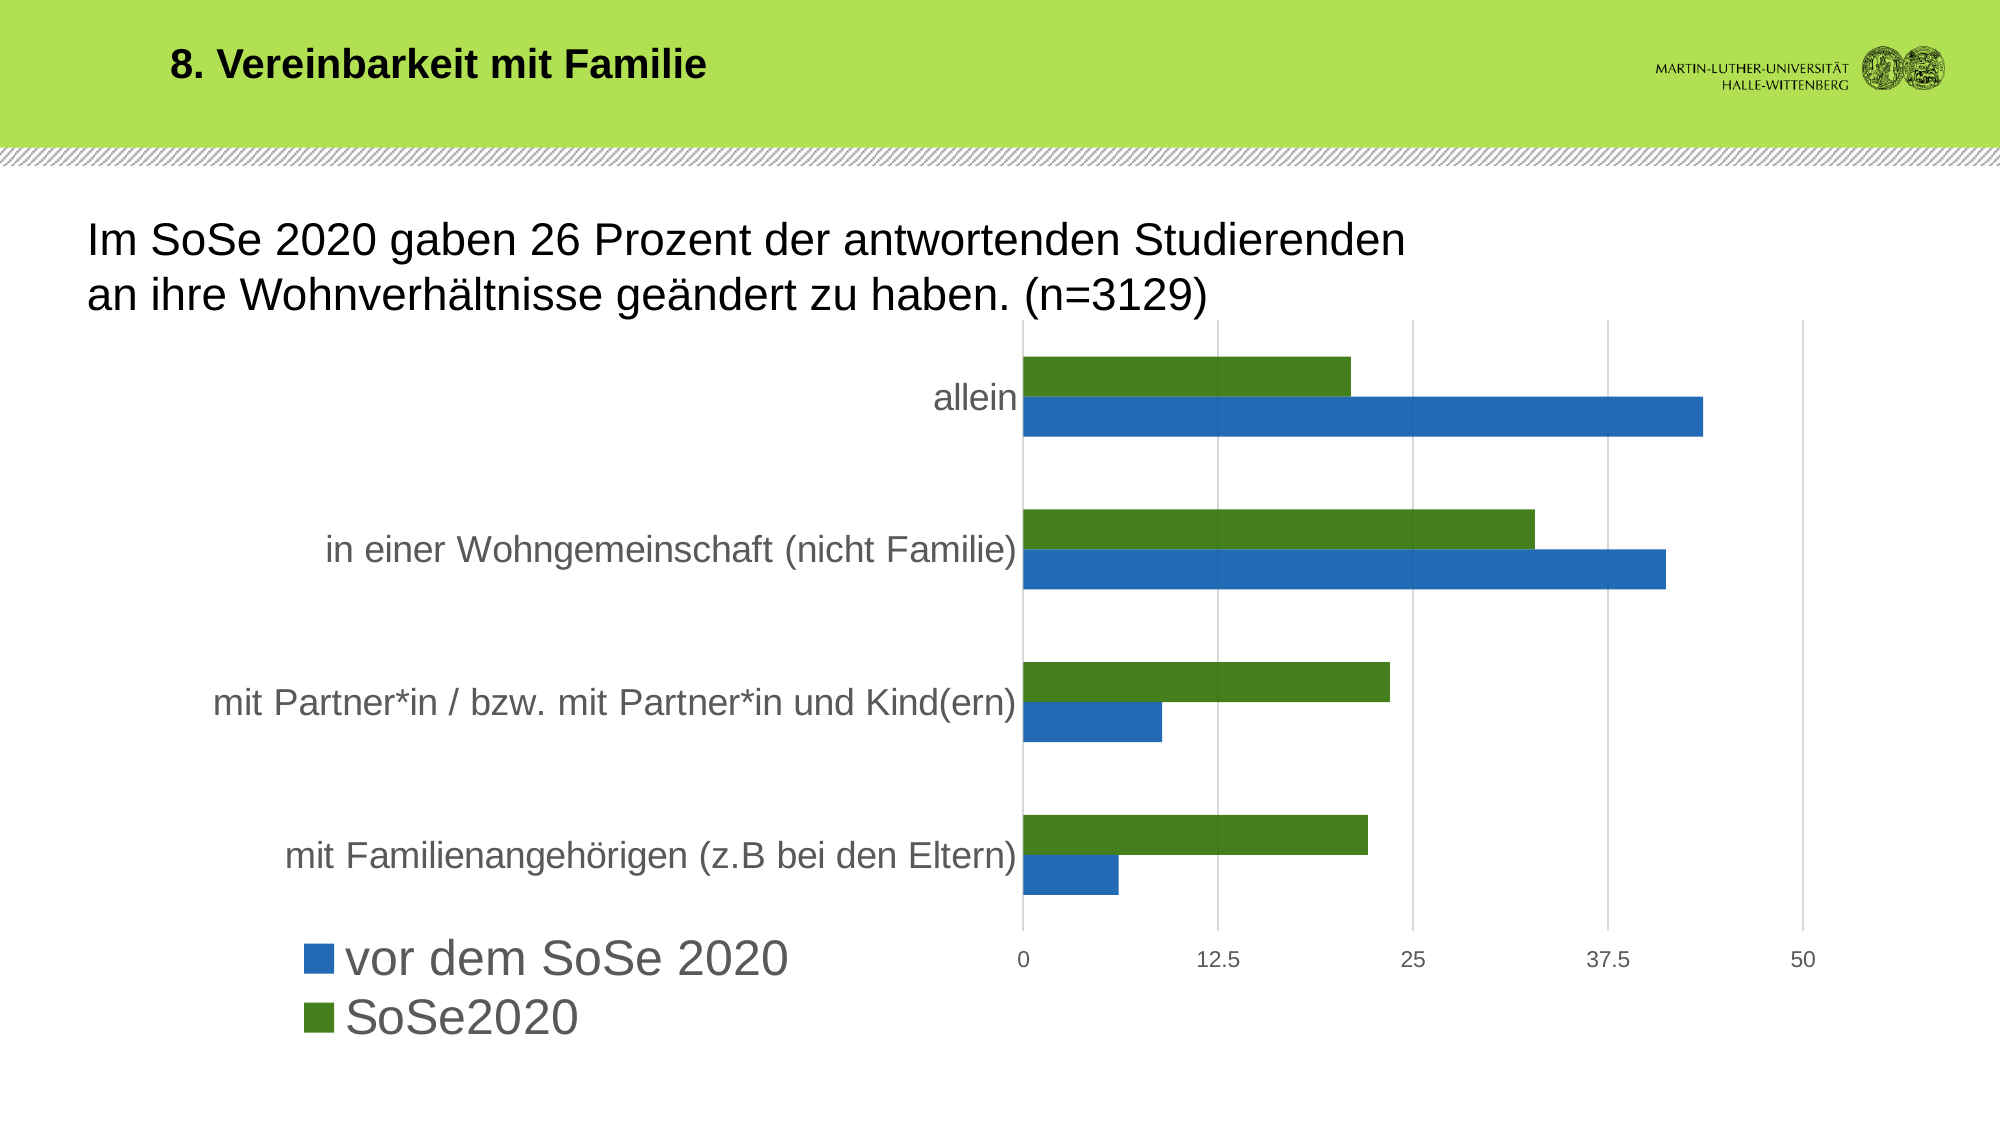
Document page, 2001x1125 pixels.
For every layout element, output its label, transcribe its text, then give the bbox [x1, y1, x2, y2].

picture [1656, 46, 1945, 90]
text_box Im SoSe 2020 gaben 26 Prozent der antwortenden Studierenden an ihre Wohnverhältnisse geändert zu haben. (n=3129) [79, 201, 1428, 327]
text_box 8. Vereinbarkeit mit Familie [162, 29, 727, 145]
chart [127, 294, 1819, 1049]
picture [0, 148, 2000, 166]
